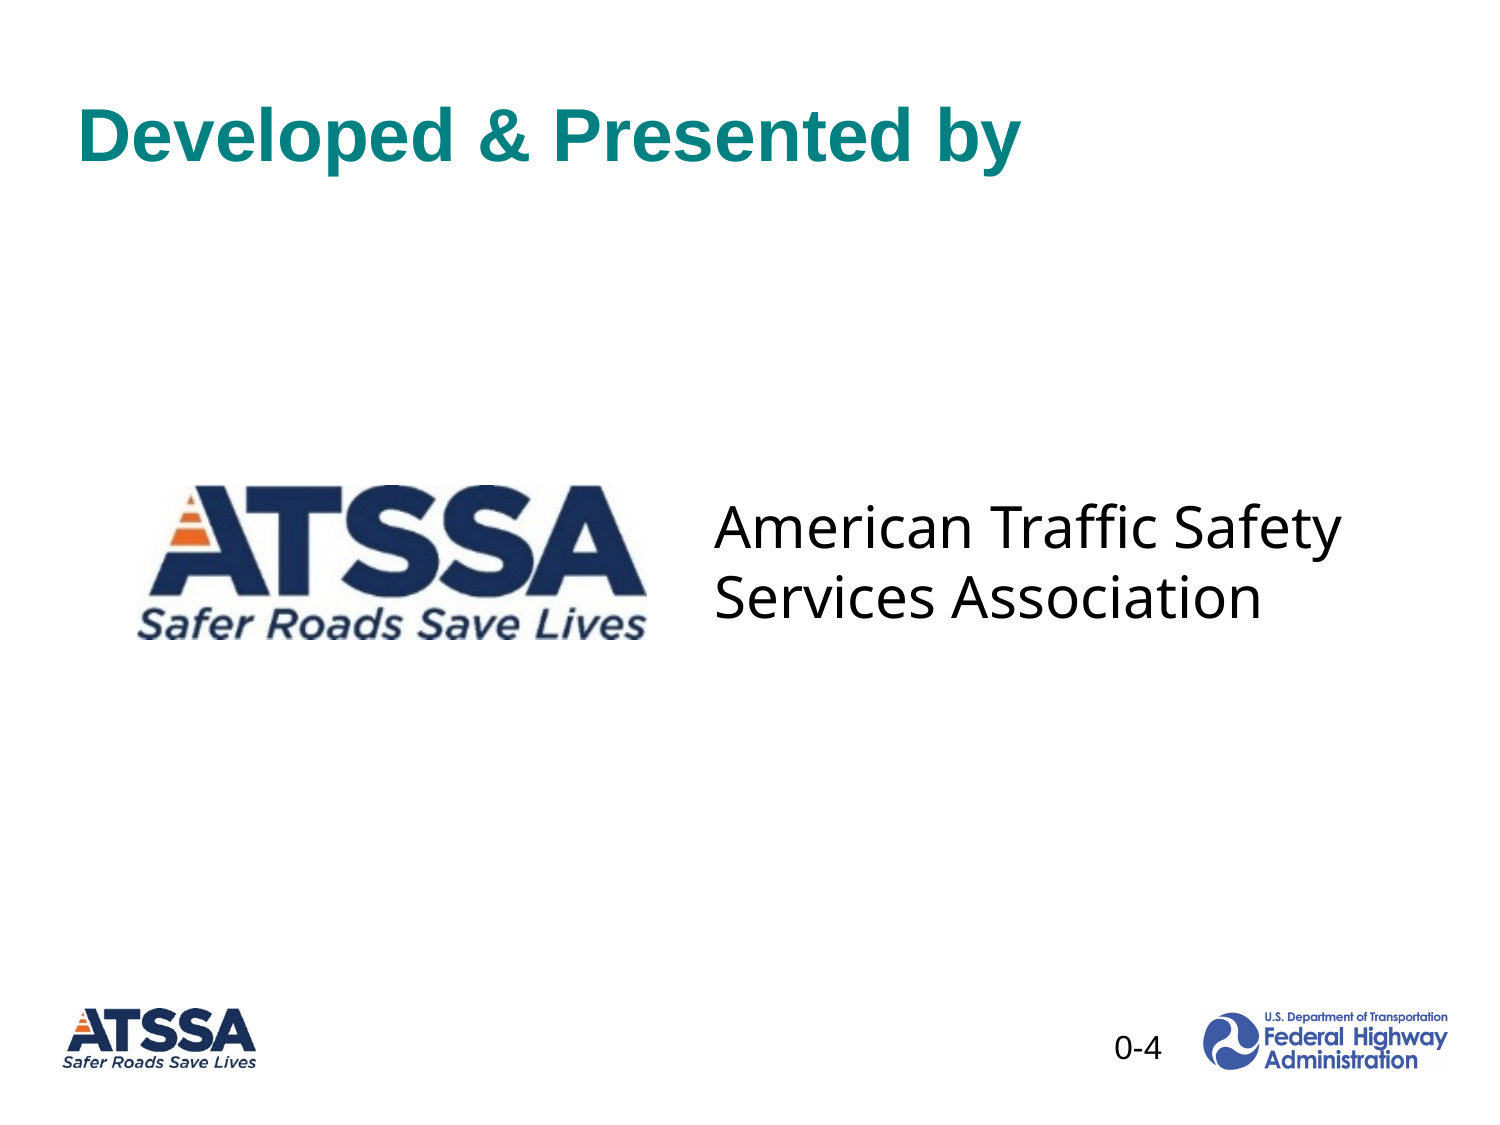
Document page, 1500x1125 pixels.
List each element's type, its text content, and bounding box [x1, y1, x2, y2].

text_box American Traffic Safety Services Association [699, 483, 1413, 638]
title Developed & Presented by [62, 24, 1450, 238]
picture [62, 1008, 256, 1068]
picture [1200, 1008, 1450, 1072]
picture [137, 485, 648, 640]
